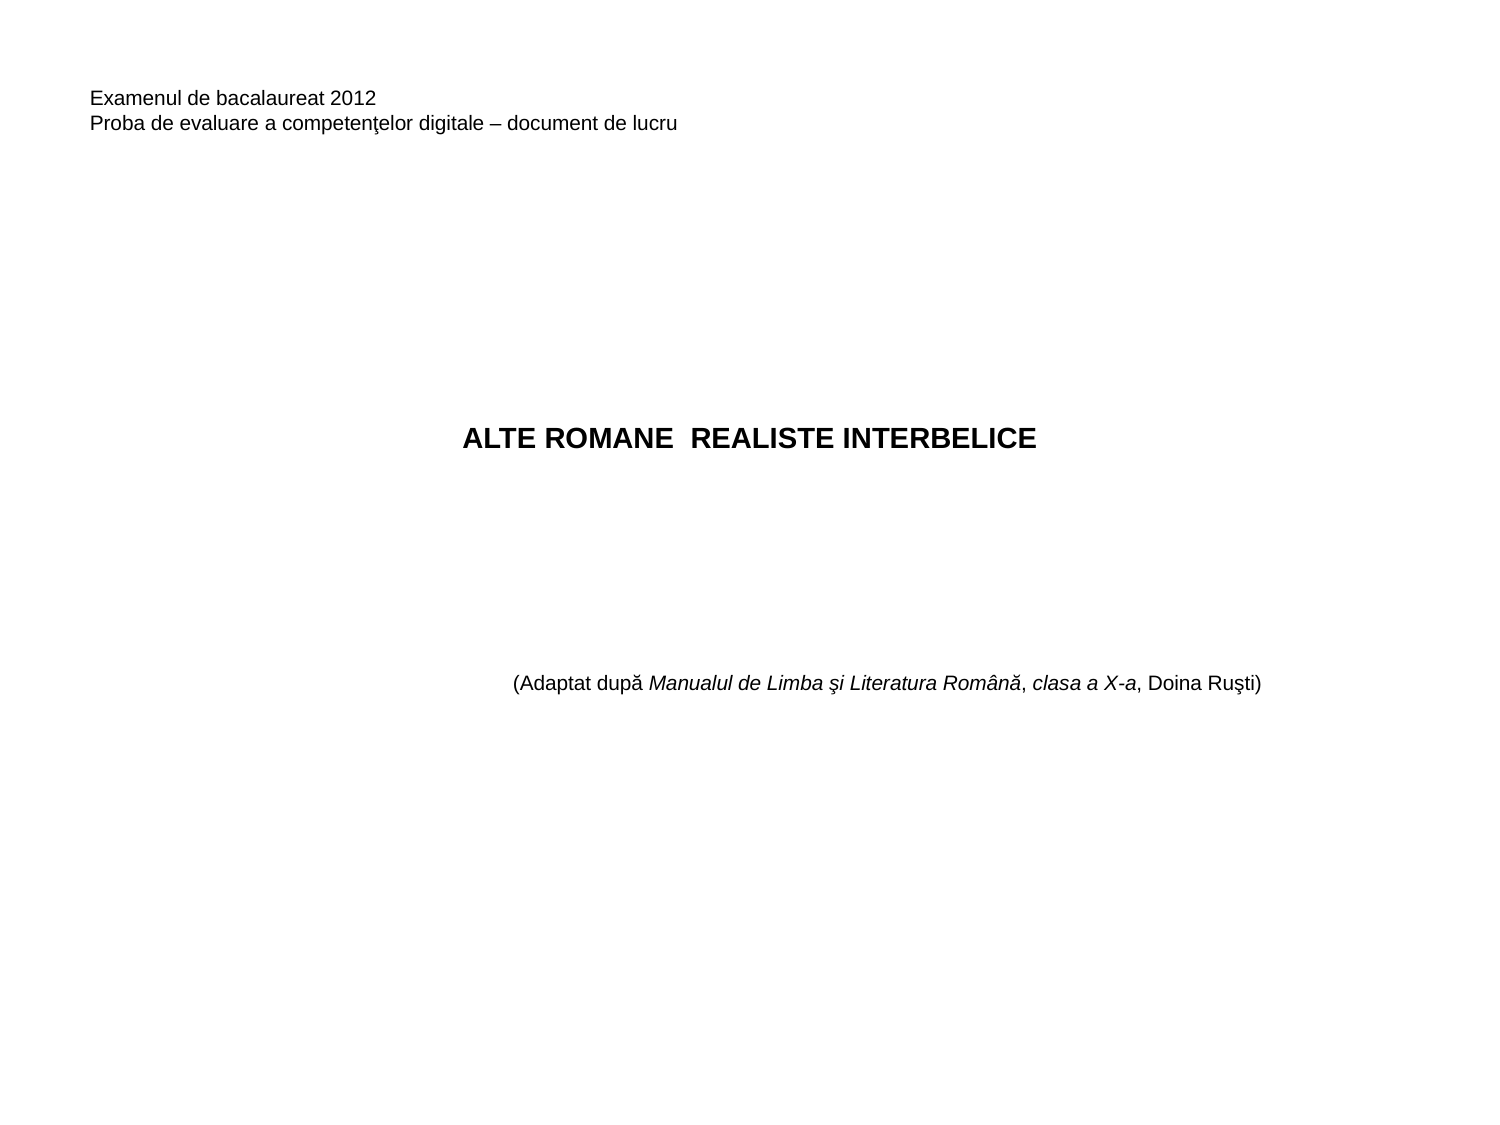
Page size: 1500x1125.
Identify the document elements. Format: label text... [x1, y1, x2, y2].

subtitle (Adaptat după Manualul de Limba şi Literatura Română, clasa a X-a, Doina Ruşti) [362, 662, 1413, 838]
text_box Examenul de bacalaureat 2012 Proba de evaluare a competenţelor digitale – document de lucru [74, 45, 1425, 175]
title ALTE ROMANE REALISTE INTERBELICE [112, 349, 1388, 526]
